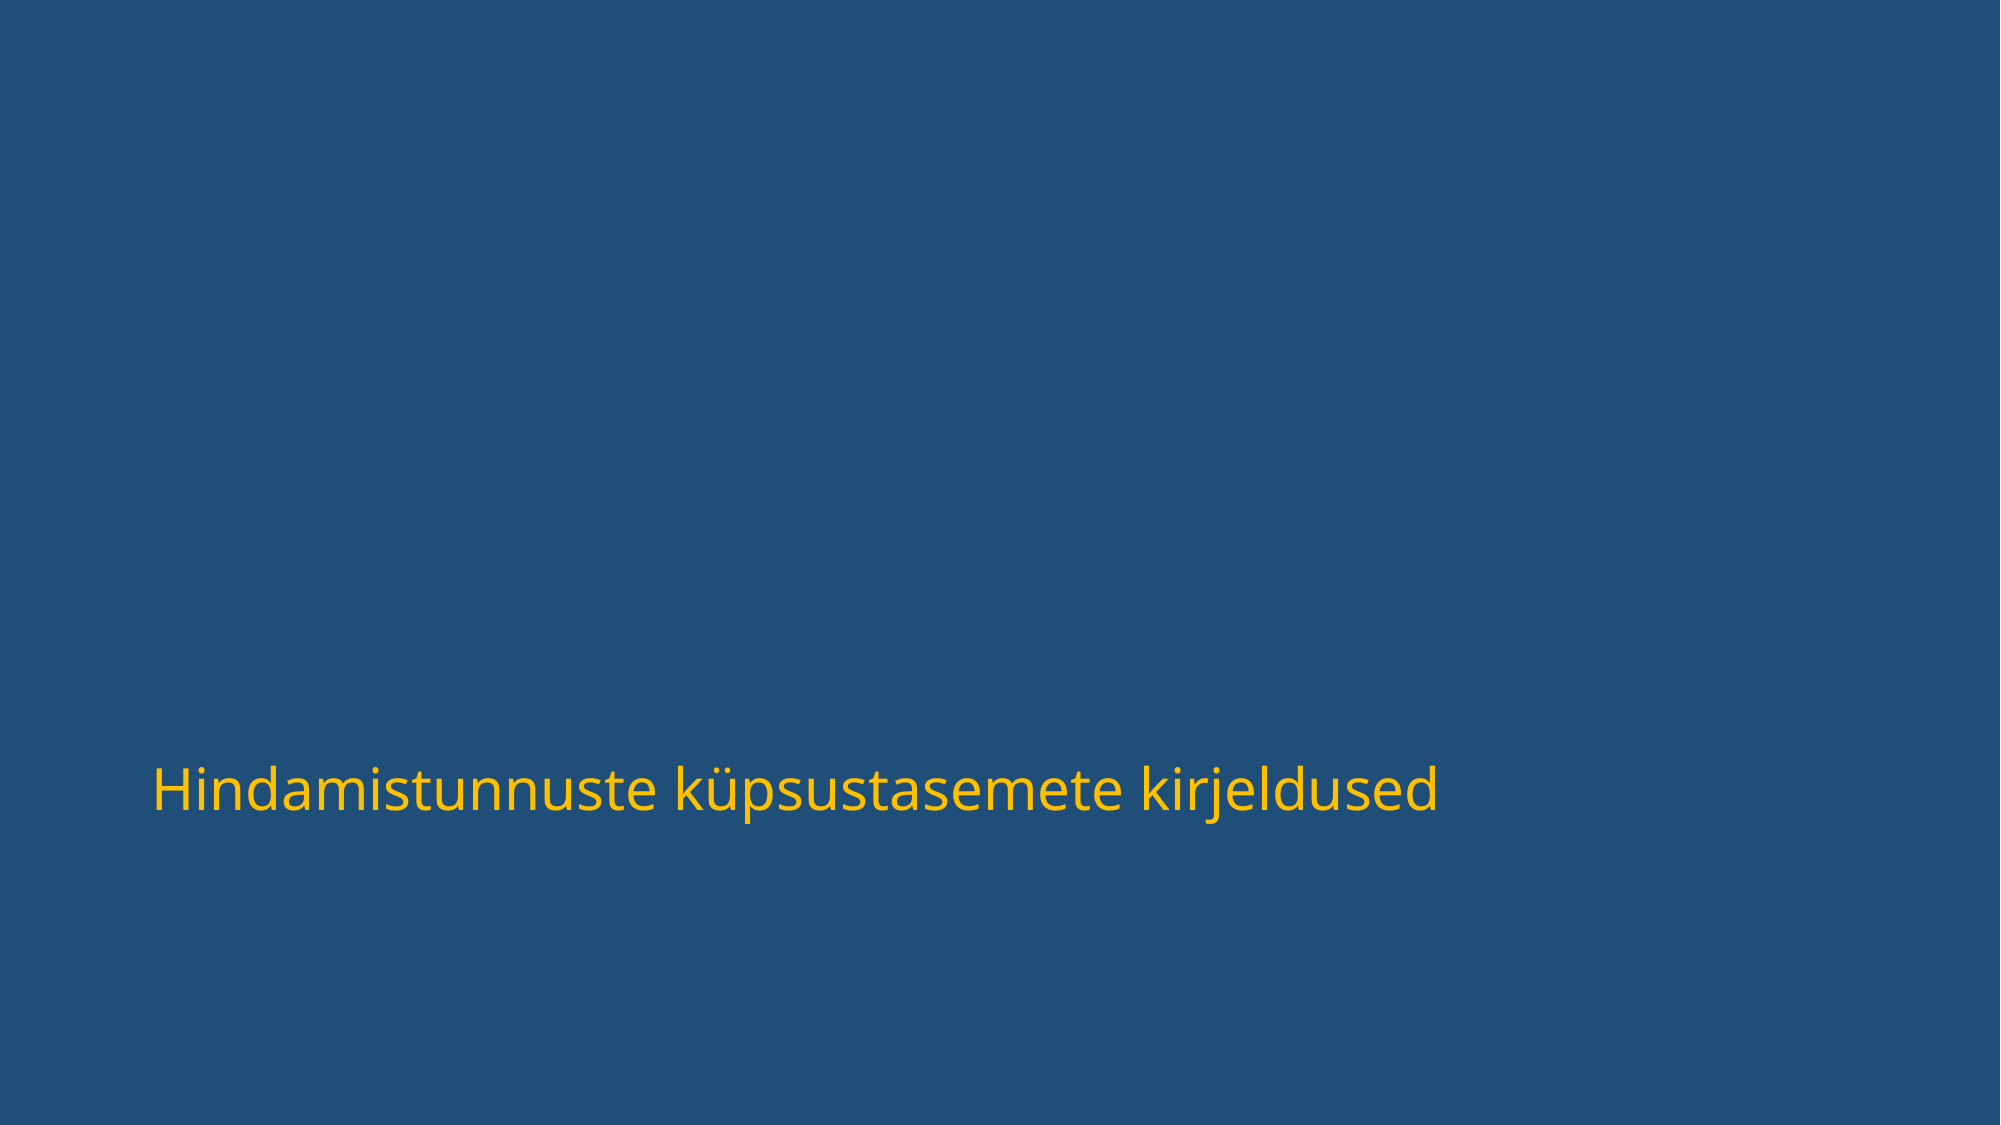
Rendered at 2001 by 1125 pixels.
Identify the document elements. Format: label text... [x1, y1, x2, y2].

list Hindamistunnuste küpsustasemete kirjeldused [136, 752, 1862, 999]
